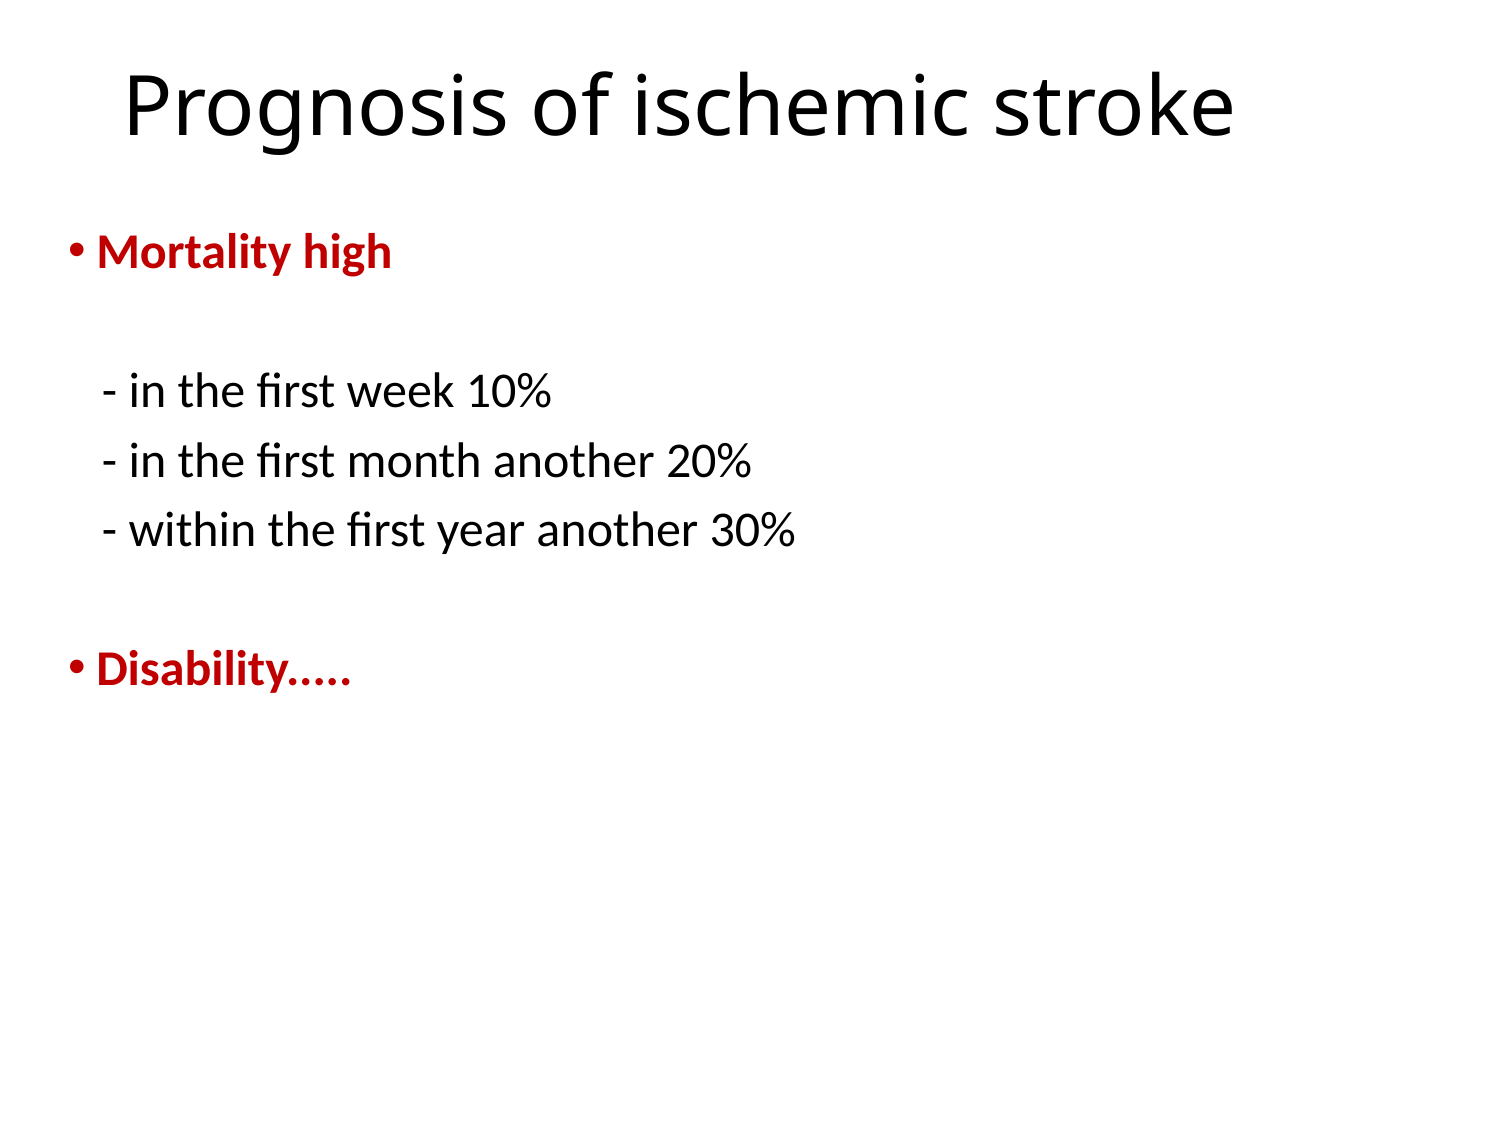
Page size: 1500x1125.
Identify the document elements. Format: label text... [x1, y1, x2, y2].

list Mortality high - in the first week 10% - in the first month another 20% - within the first year another 30% Disability..... [53, 217, 1451, 1073]
title Prognosis of ischemic stroke [53, 0, 1397, 217]
